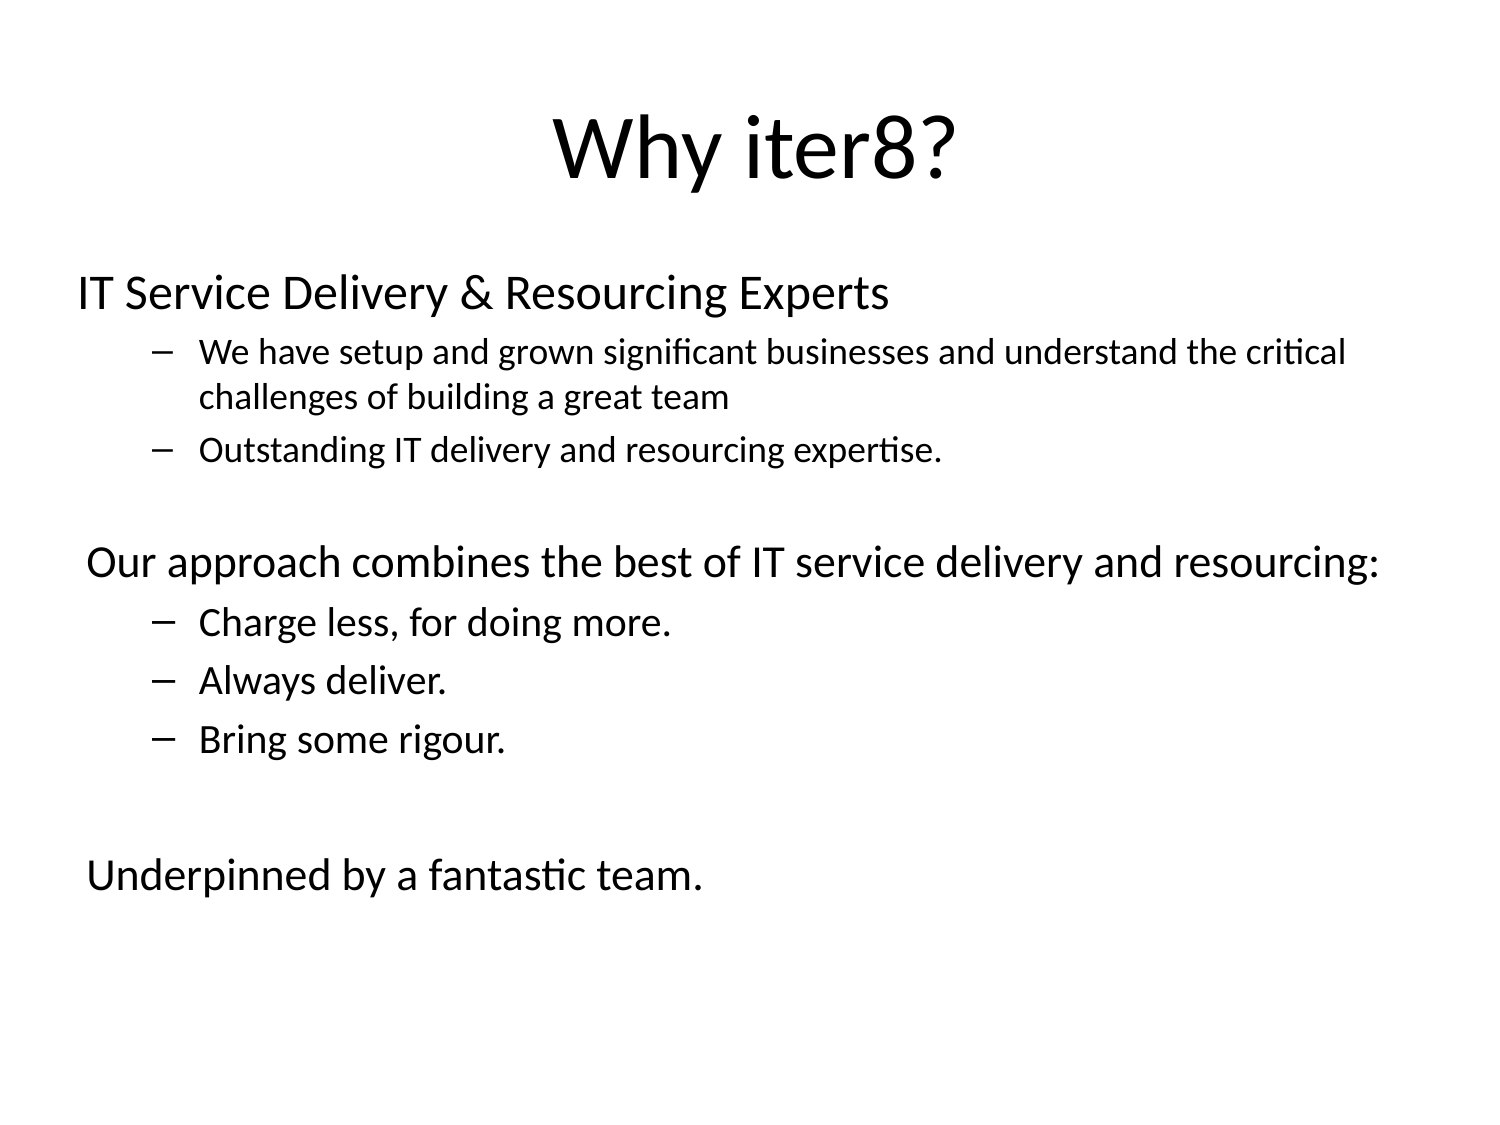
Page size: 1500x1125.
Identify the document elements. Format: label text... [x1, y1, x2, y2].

title Why iter8? [58, 47, 1456, 236]
list IT Service Delivery & Resourcing Experts We have setup and grown significant businesses and understand the critical challenges of building a great team Outstanding IT delivery and resourcing expertise. Our approach combines the best of IT service delivery and resourcing: Charge less, for doing more. Always deliver. Bring some rigour. Underpinned by a fantastic team. [62, 252, 1500, 1125]
